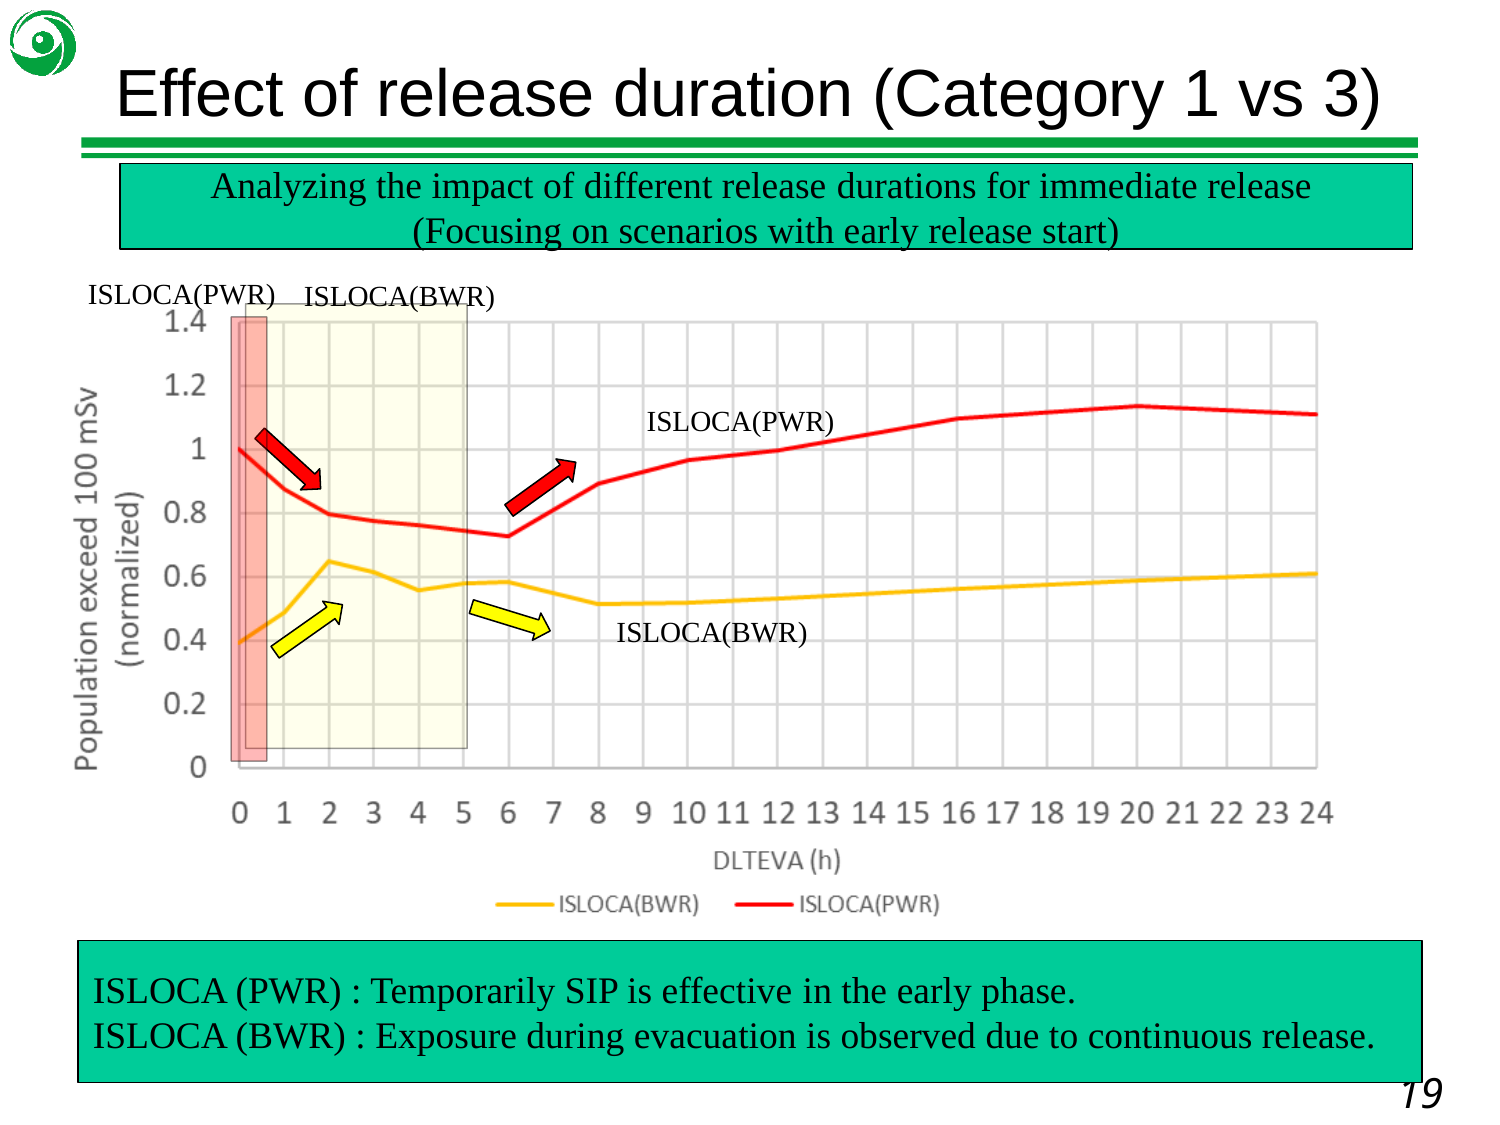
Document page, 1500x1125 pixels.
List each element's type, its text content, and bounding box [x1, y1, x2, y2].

picture [68, 273, 1358, 922]
title Effect of release duration (Category 1 vs 3) [87, 42, 1413, 138]
text_box Analyzing the impact of different release durations for immediate release (Focusing on scenarios with early release start) [120, 163, 1413, 250]
picture [0, 0, 88, 88]
list ISLOCA (PWR) : Temporarily SIP is effective in the early phase. ISLOCA (BWR) : Exposure during evacuation is observed due to continuous release. [78, 940, 1422, 1083]
